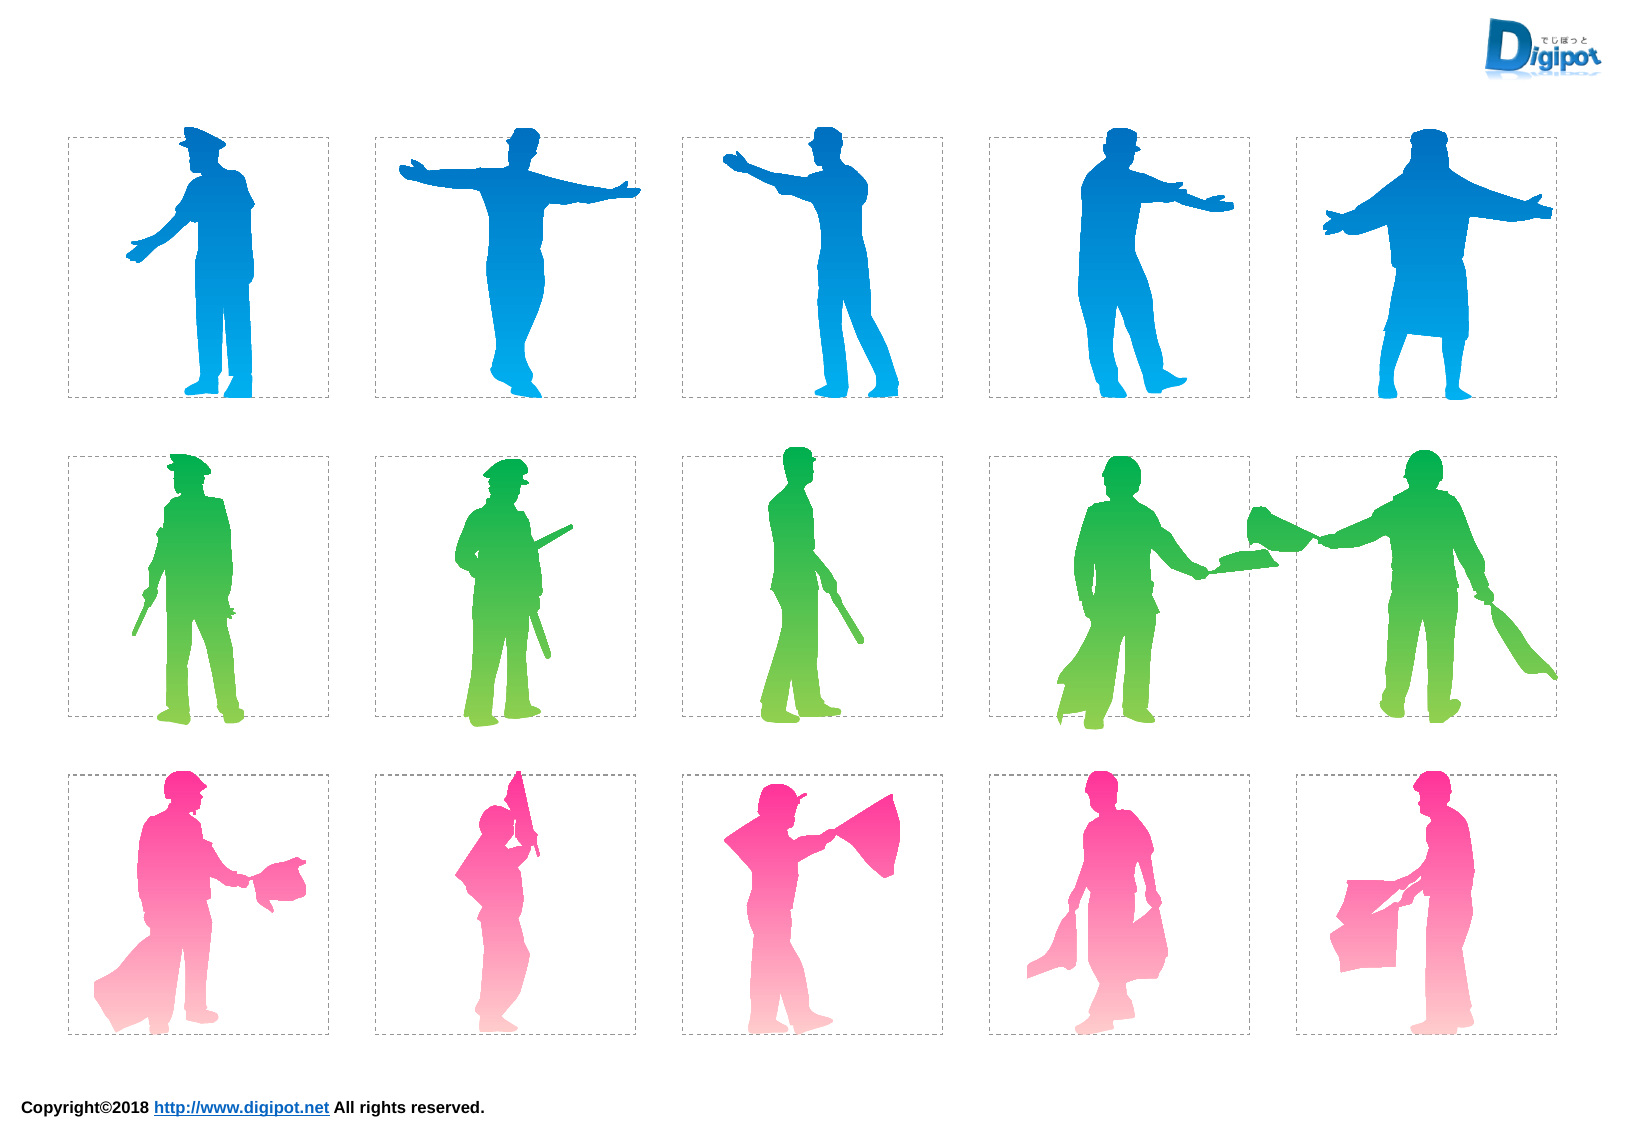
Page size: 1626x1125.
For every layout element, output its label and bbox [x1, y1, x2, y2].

text_box [93, 770, 307, 1035]
text_box [724, 783, 901, 1035]
text_box [399, 127, 642, 399]
text_box [455, 770, 541, 1033]
text_box [1329, 770, 1475, 1035]
text_box [760, 447, 865, 724]
text_box [1322, 129, 1553, 401]
text_box [1026, 770, 1169, 1035]
picture [1485, 18, 1602, 82]
text_box [132, 453, 245, 725]
text_box [1057, 456, 1280, 730]
text_box [125, 126, 256, 399]
text_box [1246, 450, 1558, 724]
text_box [1078, 127, 1235, 399]
text_box [722, 126, 900, 399]
text_box [455, 458, 574, 727]
